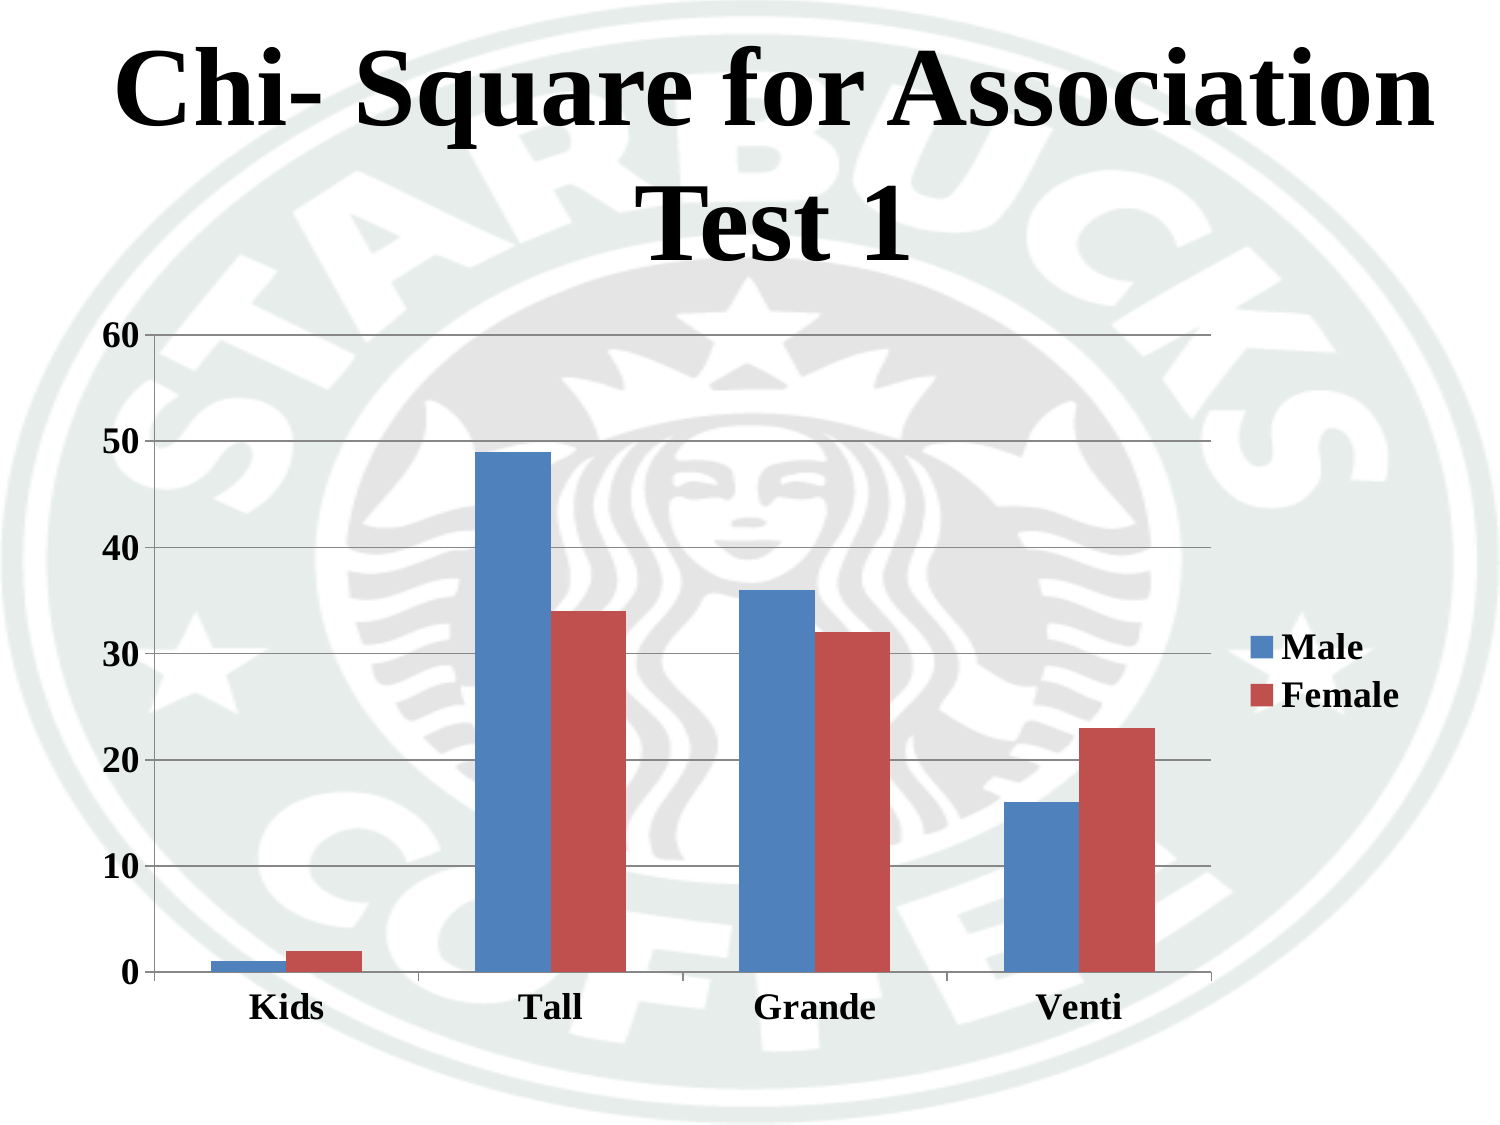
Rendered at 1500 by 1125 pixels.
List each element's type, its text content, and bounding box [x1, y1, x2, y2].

chart [74, 299, 1426, 1043]
title Chi- Square for Association Test 1 [75, 45, 1475, 250]
